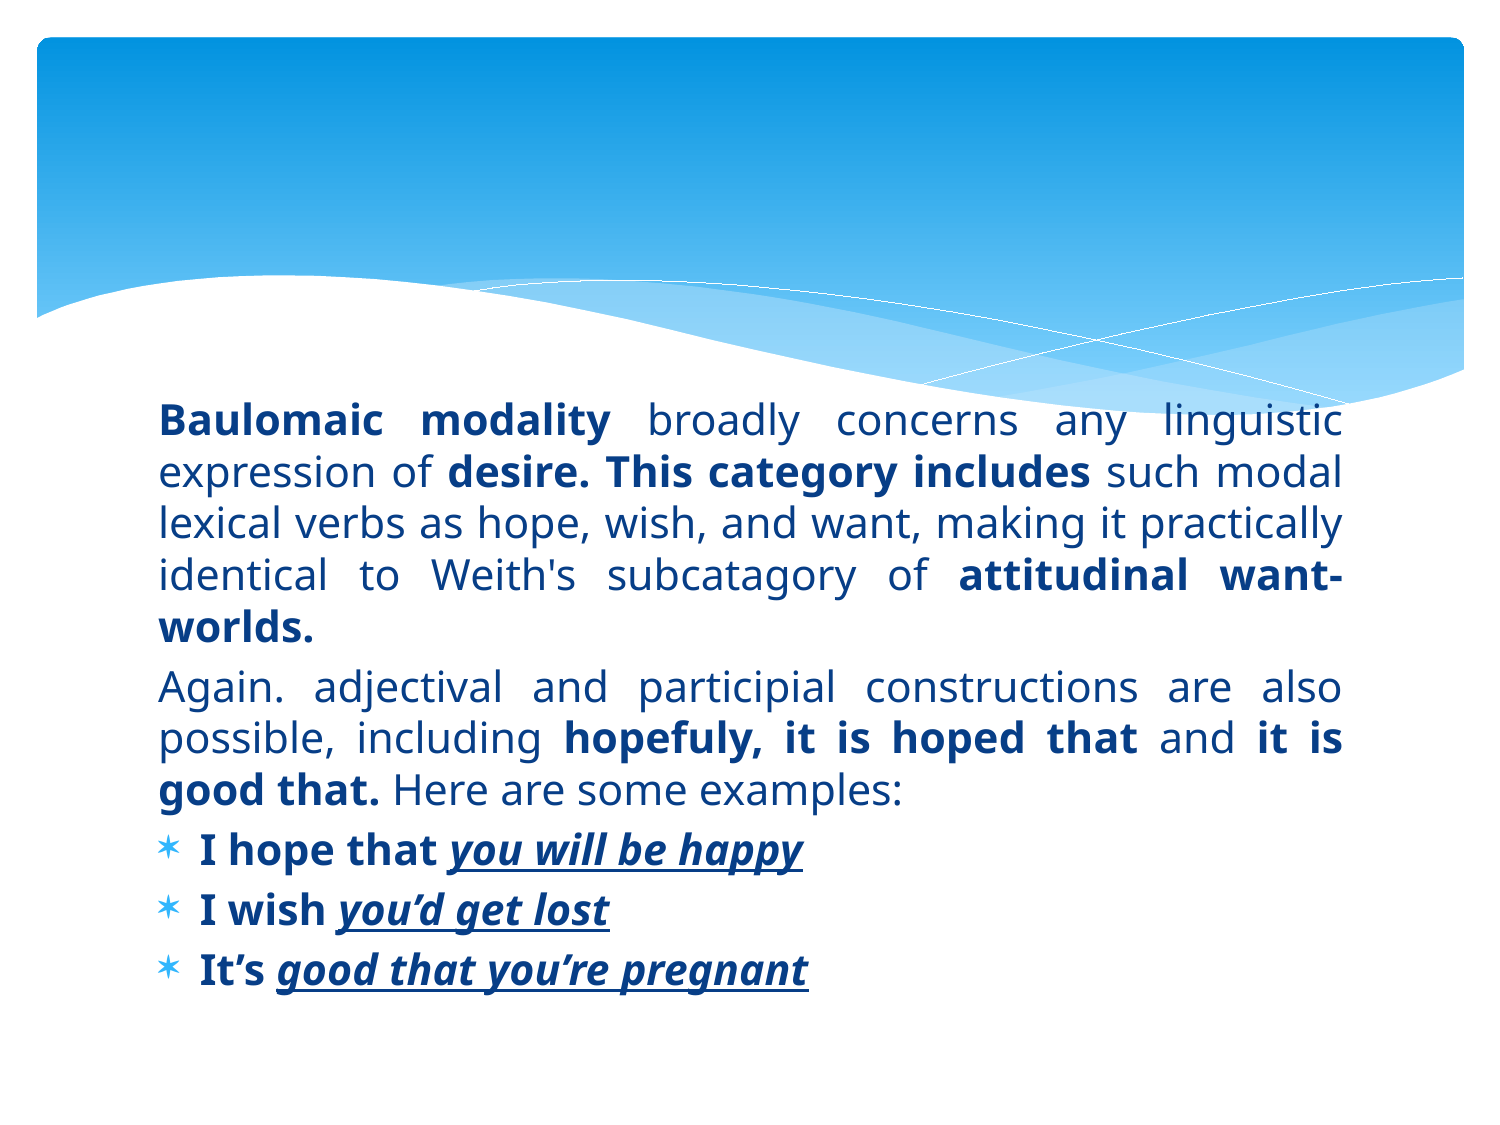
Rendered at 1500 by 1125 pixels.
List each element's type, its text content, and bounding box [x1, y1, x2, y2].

list Baulomaic modality broadly concerns any linguistic expression of desire. This category includes such modal lexical verbs as hope, wish, and want, making it practically identical to Weith's subcatagory of attitudinal want-worlds. Again. adjectival and participial constructions are also possible, including hopefuly, it is hoped that and it is good that. Here are some examples: I hope that you will be happy I wish you’d get lost It’s good that you’re pregnant [143, 385, 1359, 1005]
